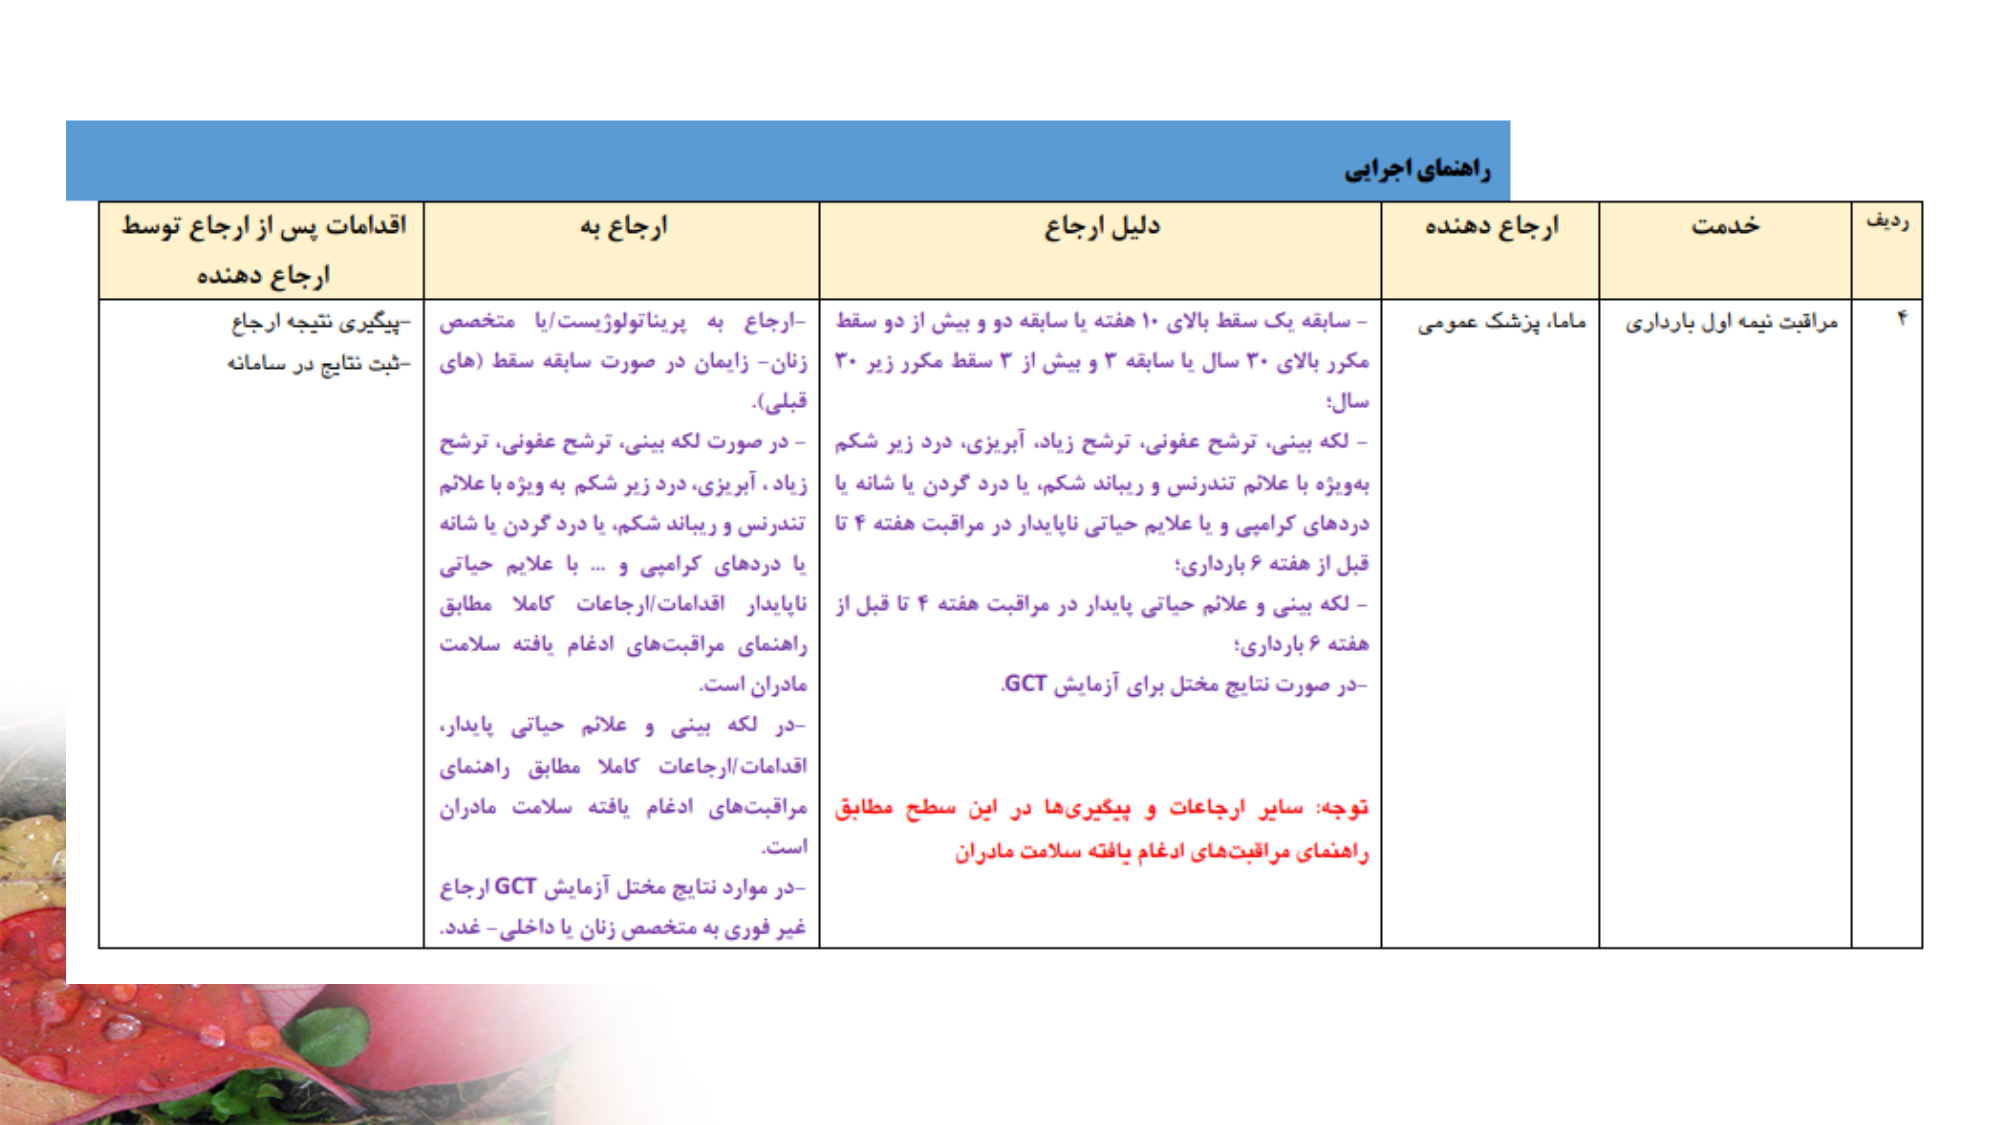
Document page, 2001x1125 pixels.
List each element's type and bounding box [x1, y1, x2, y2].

picture [0, 107, 1813, 1125]
list [65, 75, 1963, 984]
